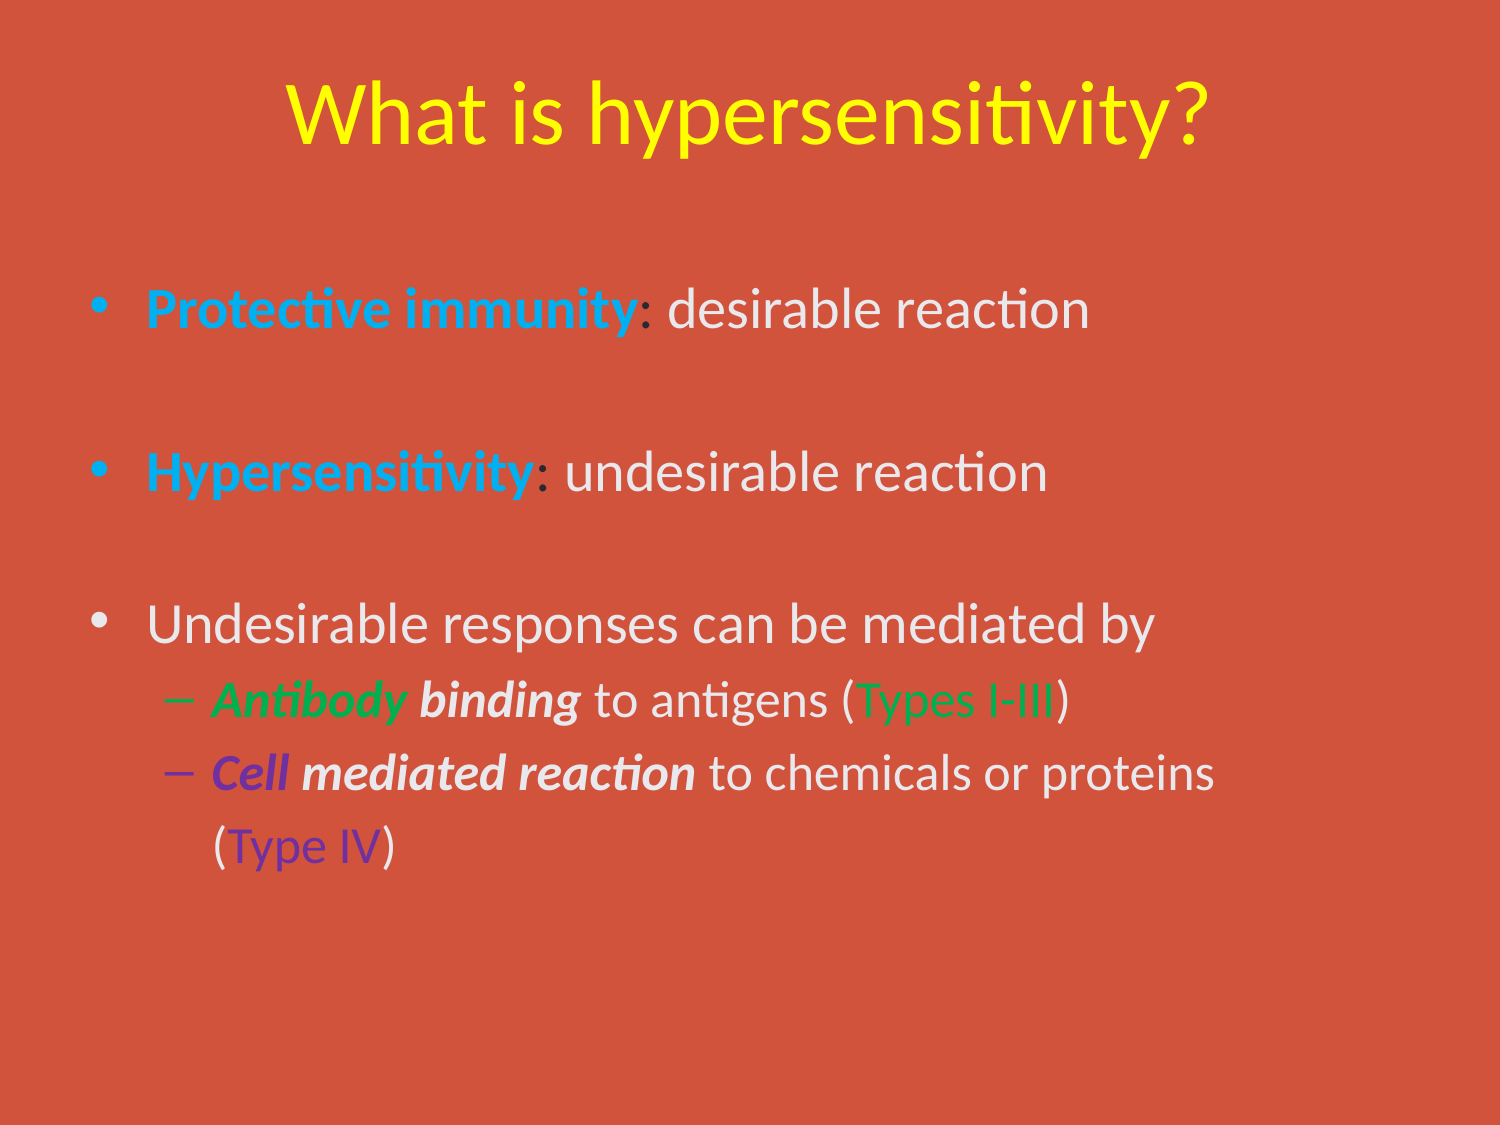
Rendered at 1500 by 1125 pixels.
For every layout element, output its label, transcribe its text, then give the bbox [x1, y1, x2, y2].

text_box Protective immunity: desirable reaction Hypersensitivity: undesirable reaction Undesirable responses can be mediated by Antibody binding to antigens (Types I-III) Cell mediated reaction to chemicals or proteins (Type IV) [74, 262, 1425, 1006]
text_box What is hypersensitivity? [74, 45, 1425, 234]
